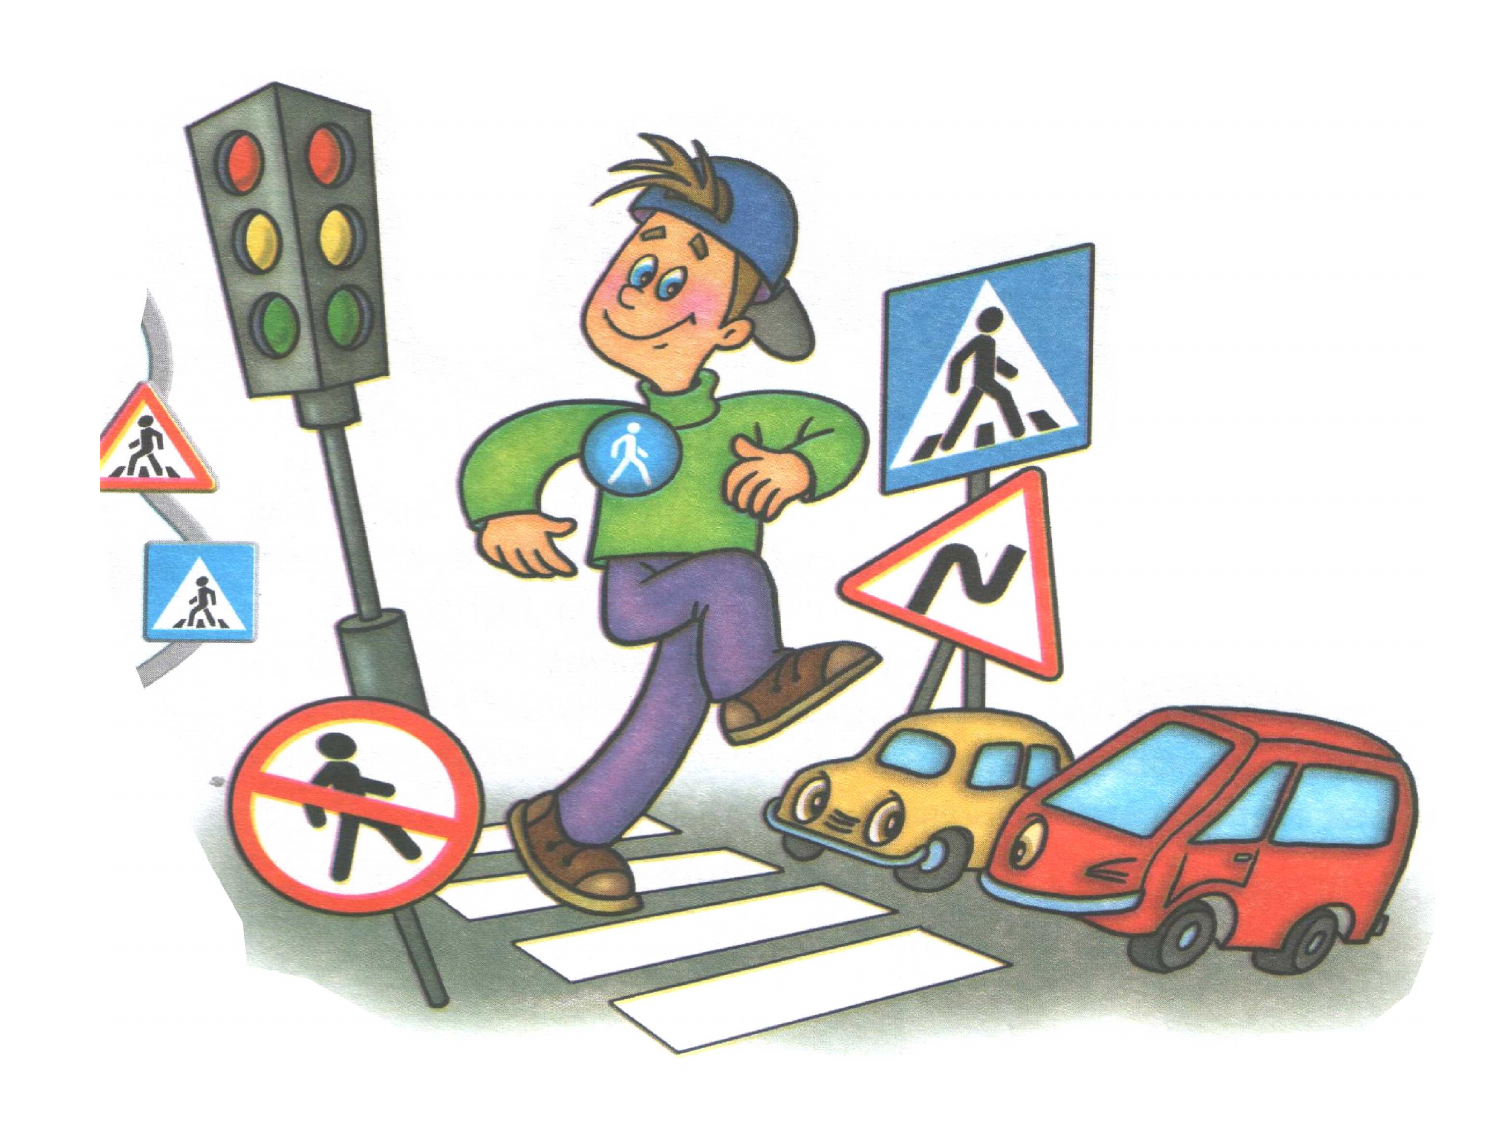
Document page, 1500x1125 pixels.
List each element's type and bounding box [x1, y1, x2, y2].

list [100, 66, 1436, 1078]
